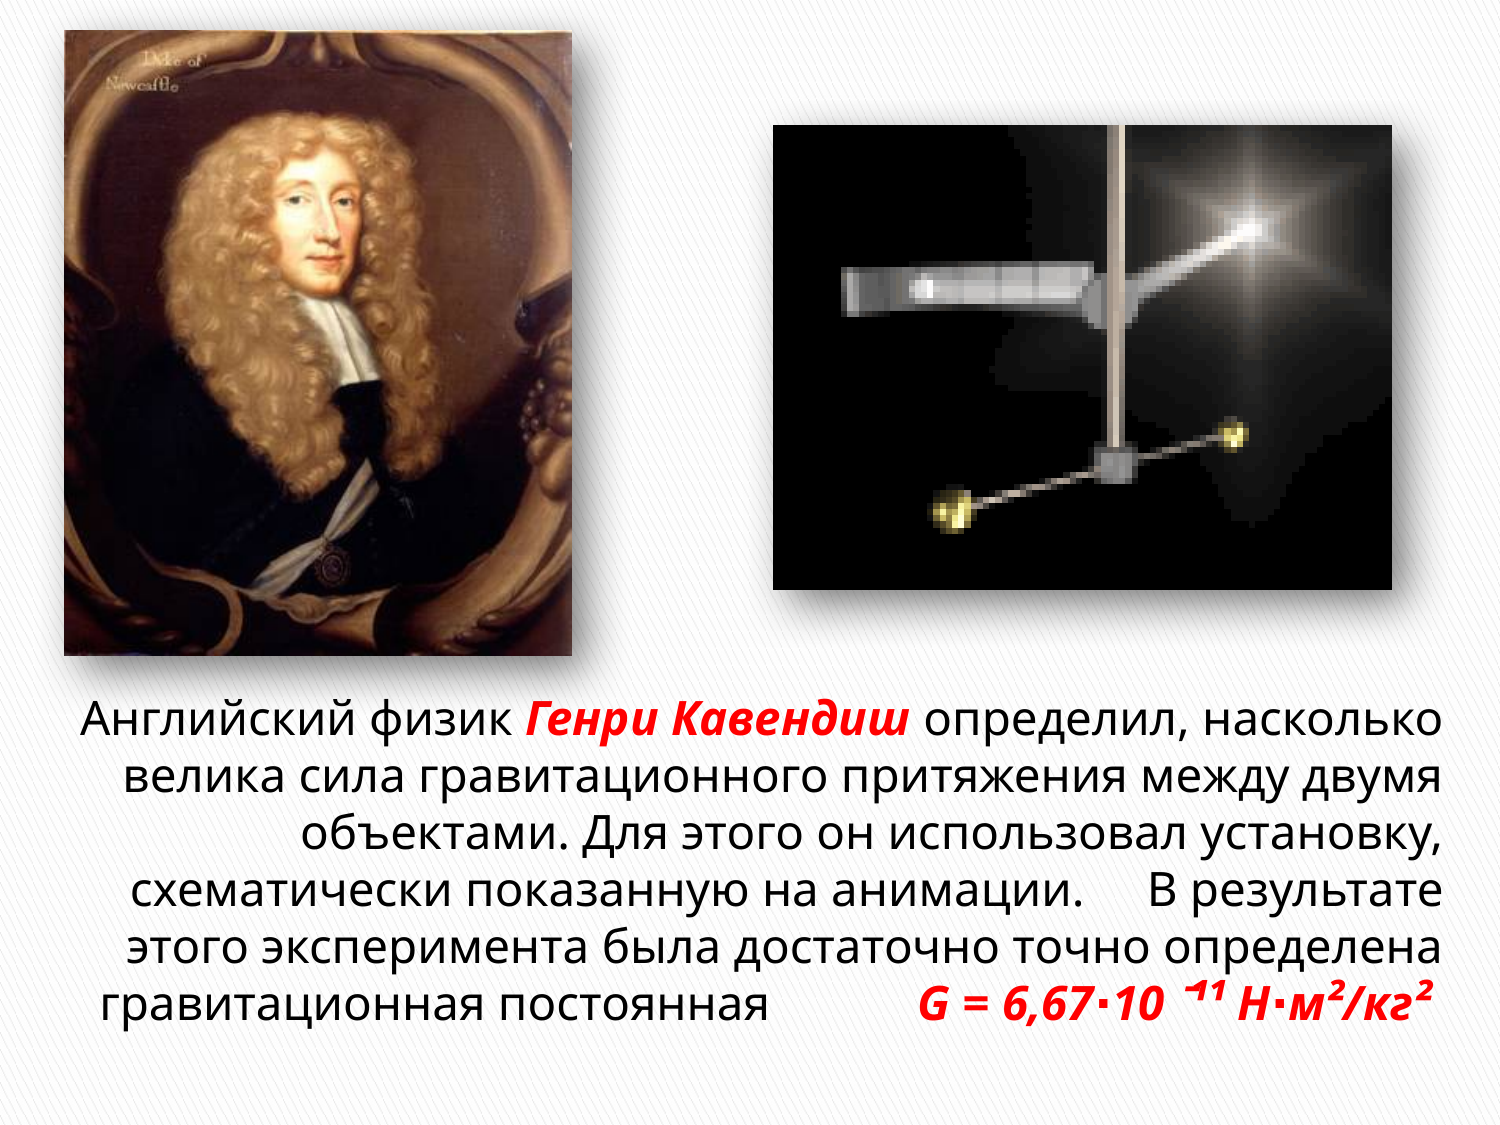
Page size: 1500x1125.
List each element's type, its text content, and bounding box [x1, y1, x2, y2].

picture [773, 125, 1393, 590]
picture [64, 30, 572, 657]
list Английский физик Генри Кавендиш определил, насколько велика сила гравитационного притяжения между двумя объектами. Для этого он использовал установку, схематически показанную на анимации. В результате этого эксперимента была достаточно точно определена гравитационная постоянная G = 6,67∙10 ̄¹¹ Н∙м²/кг² [53, 680, 1459, 1094]
